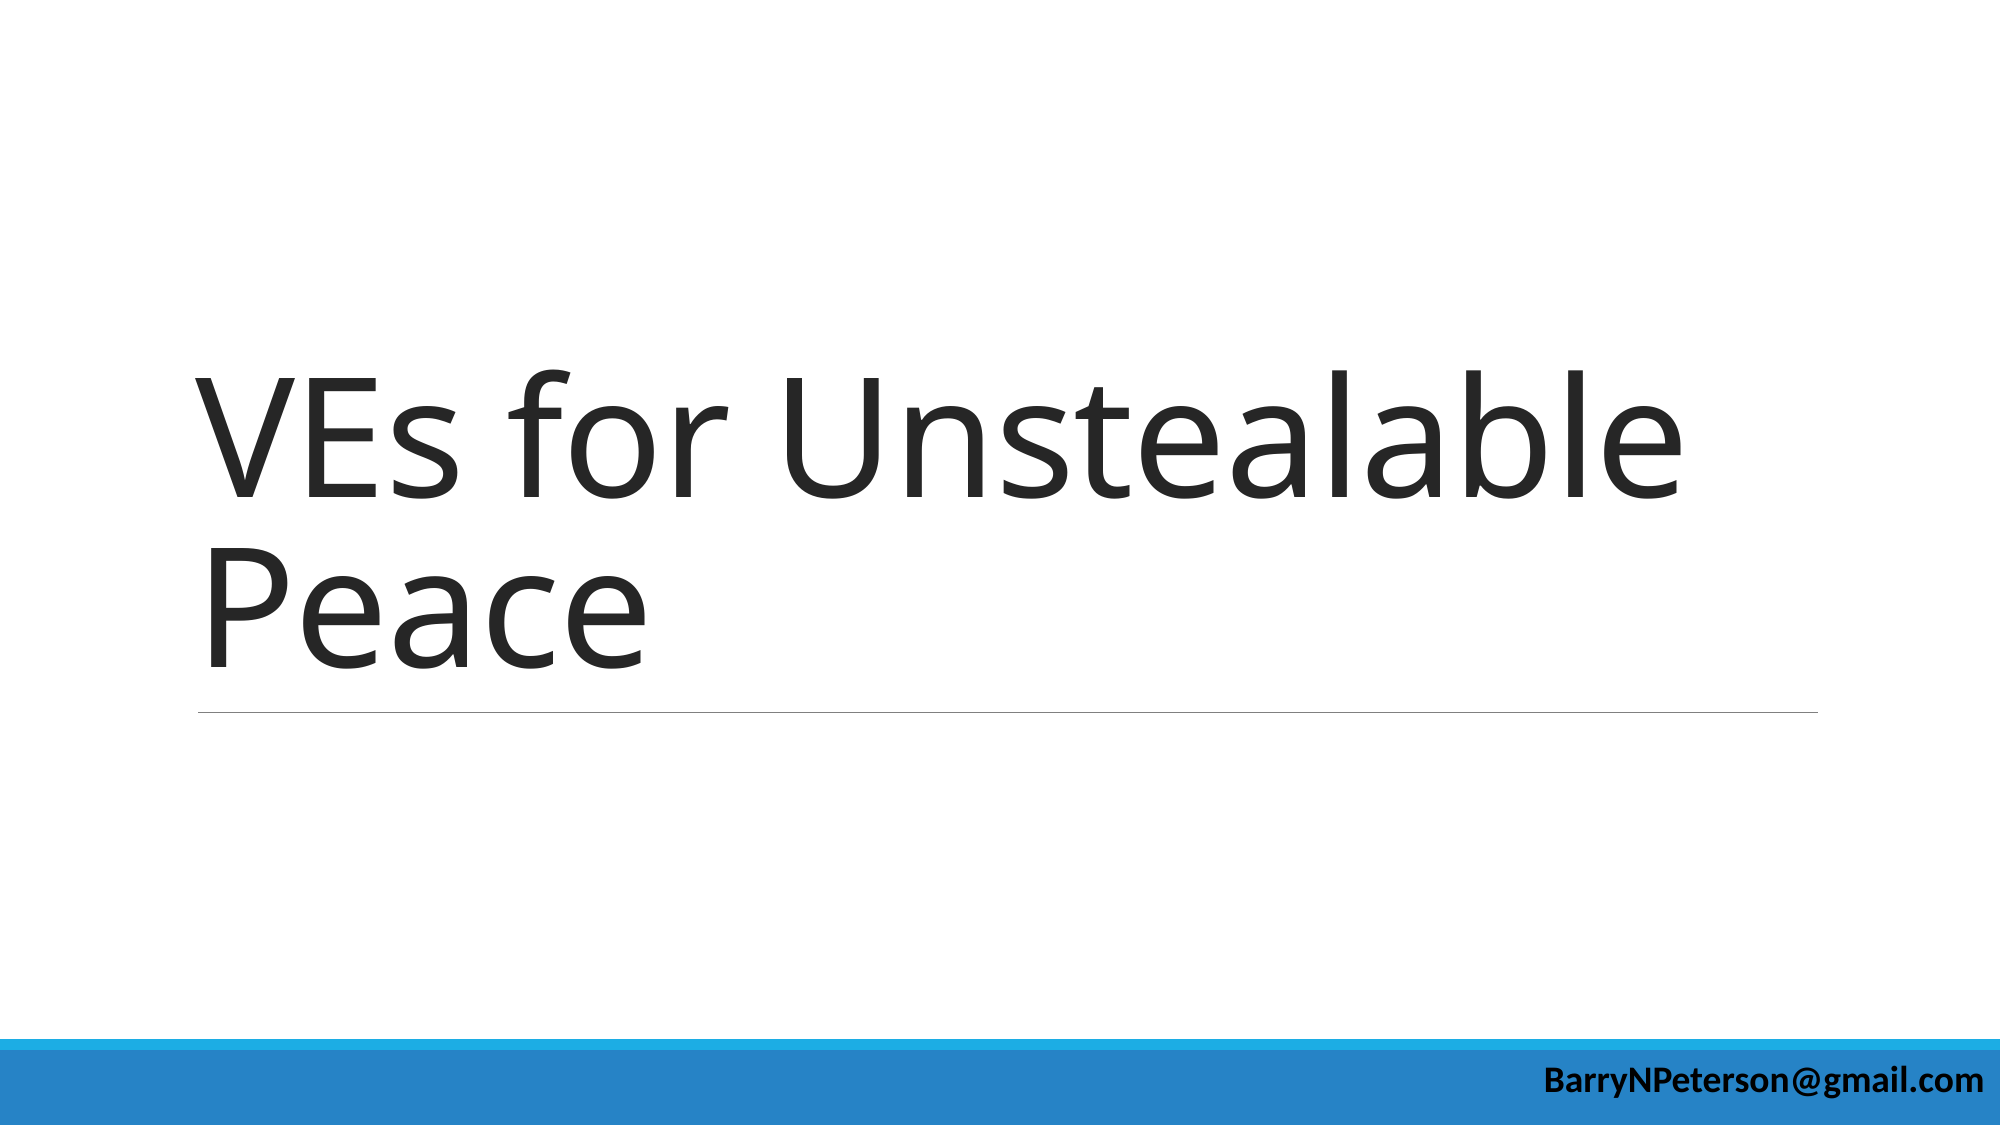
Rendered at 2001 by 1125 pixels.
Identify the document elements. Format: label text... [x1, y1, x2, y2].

title VEs for Unstealable Peace [180, 124, 1830, 710]
text_box BarryNPeterson@gmail.com [999, 1047, 2000, 1108]
